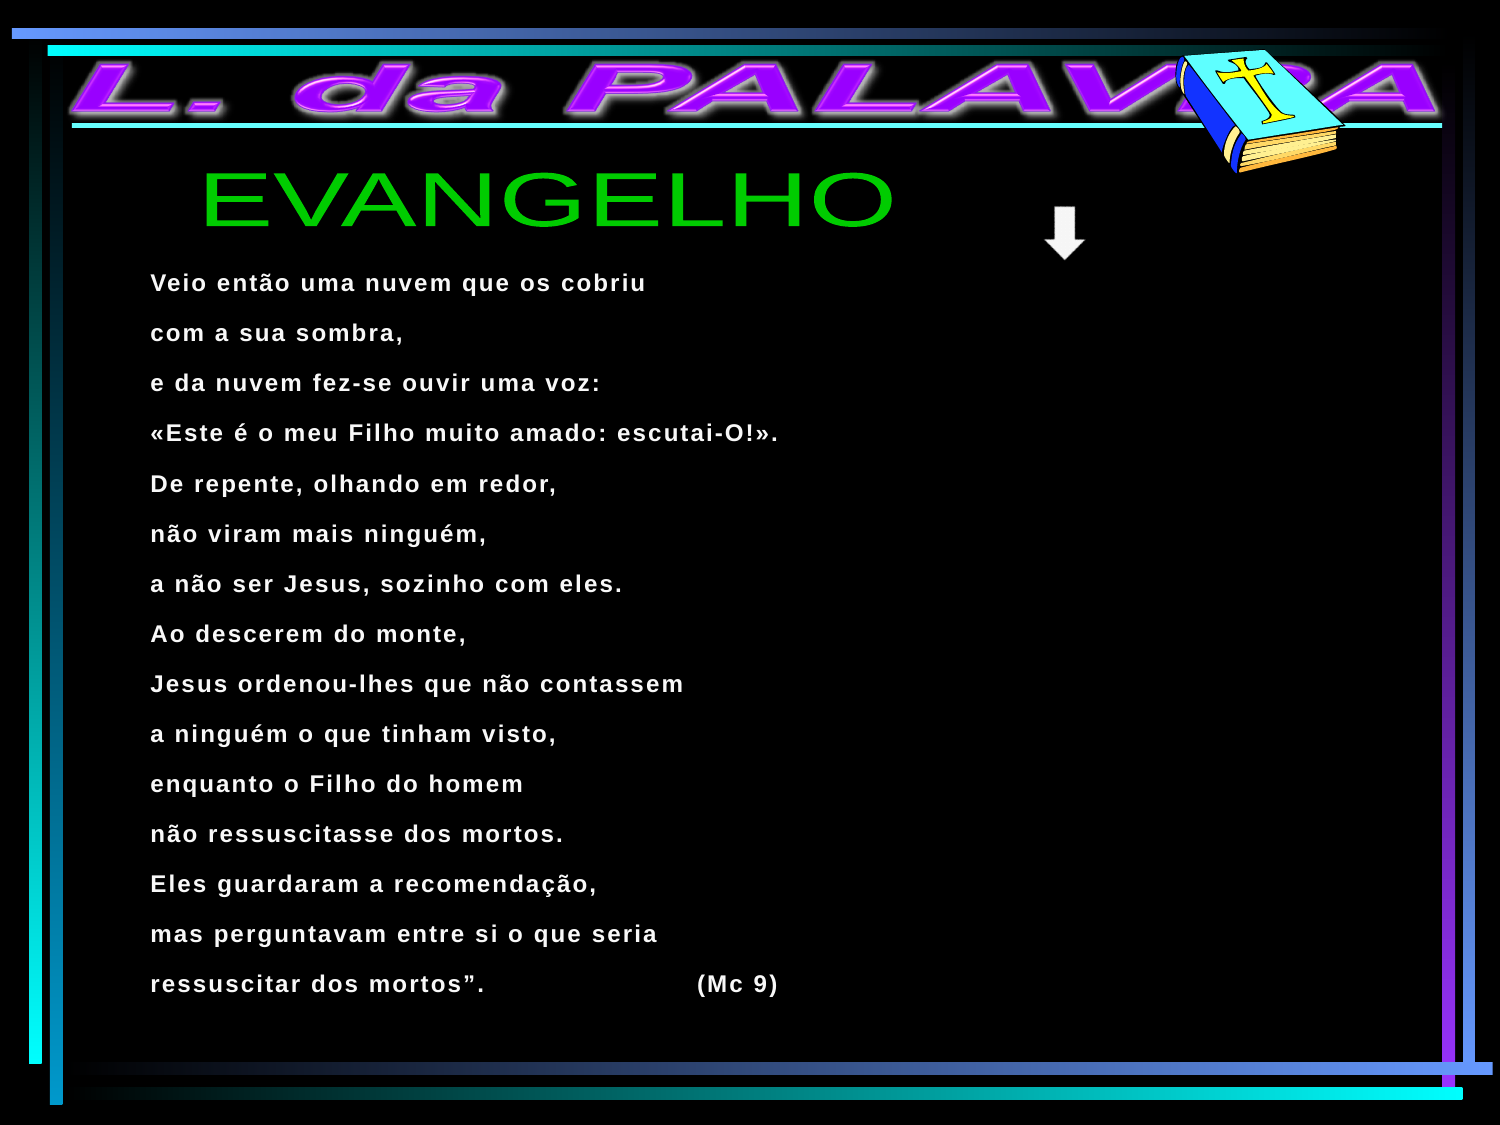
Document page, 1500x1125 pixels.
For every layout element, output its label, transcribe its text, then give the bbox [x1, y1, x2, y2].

text_box Veio então uma nuvem que os cobriu com a sua sombra, e da nuvem fez-se ouvir uma voz: «Este é o meu Filho muito amado: escutai-O!». De repente, olhando em redor, não viram mais ninguém, a não ser Jesus, sozinho com eles. Ao descerem do monte, Jesus ordenou-lhes que não contassem a ninguém o que tinham visto, enquanto o Filho do homem não ressuscitasse dos mortos. Eles guardaram a recomendação, mas perguntavam entre si o que seria ressuscitar dos mortos”. (Mc 9) [135, 255, 1187, 1021]
picture [1034, 197, 1097, 263]
picture [58, 46, 1455, 178]
